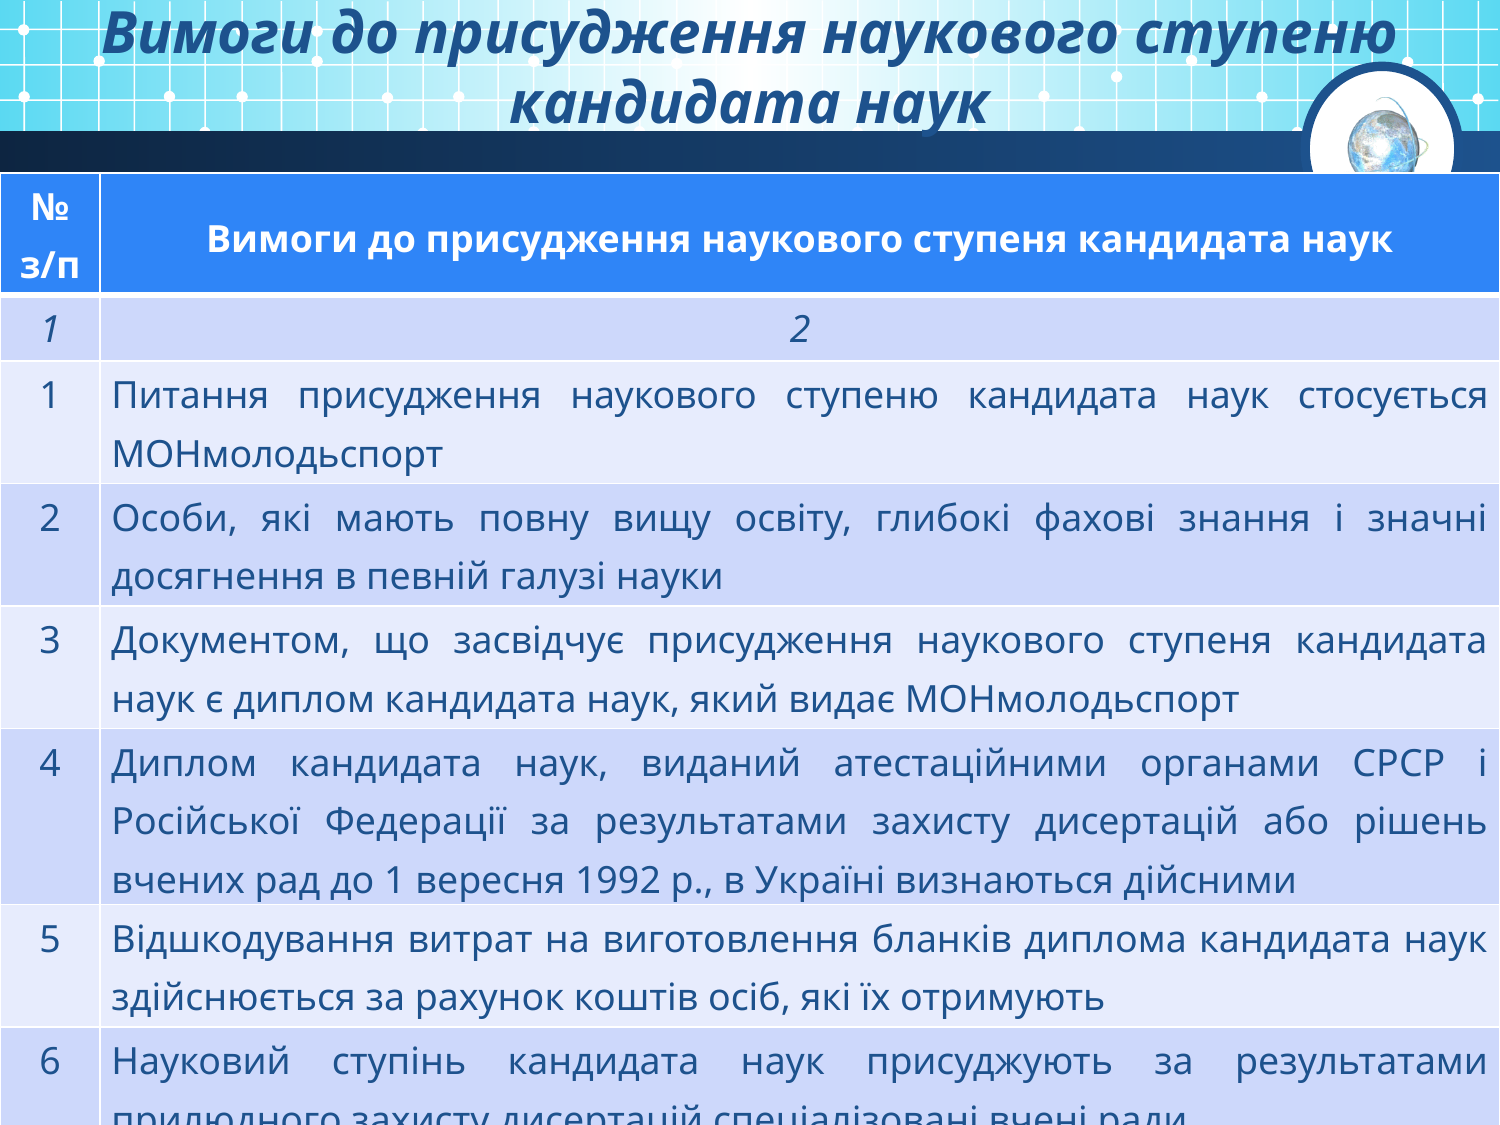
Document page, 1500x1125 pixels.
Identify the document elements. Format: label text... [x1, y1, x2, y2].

table_cell 2 [101, 298, 1499, 360]
table_cell 3 [1, 607, 99, 728]
table_header Вимоги до присудження наукового ступеня кандидата наук [101, 174, 1499, 292]
table_cell Питання присудження наукового ступеню кандидата наук стосується МОНмолодьспорт [101, 362, 1499, 483]
picture [1310, 130, 1454, 172]
table_header № з/п [1, 174, 99, 292]
title Вимоги до присудження наукового ступеню кандидата наук [0, 0, 1500, 130]
table_cell 1 [1, 362, 99, 483]
table_cell Диплом кандидата наук, виданий атестаційними органами СРСР і Російської Федерації за результатами захисту дисертацій або рішень вчених рад до 1 вересня 1992 р., в Україні визнаються дійсними [101, 729, 1499, 904]
table_cell 4 [1, 729, 99, 904]
table_cell 5 [1, 905, 99, 1026]
table_cell Науковий ступінь кандидата наук присуджують за результатами прилюдного захисту дисертацій спеціалізовані вчені ради [101, 1028, 1499, 1125]
table_cell Документом, що засвідчує присудження наукового ступеня кандидата наук є диплом кандидата наук, який видає МОНмолодьспорт [101, 607, 1499, 728]
table_cell 6 [1, 1028, 99, 1125]
table_cell 1 [1, 298, 99, 360]
table_cell Особи, які мають повну вищу освіту, глибокі фахові знання і значні досягнення в певній галузі науки [101, 484, 1499, 605]
table_cell Відшкодування витрат на виготовлення бланків диплома кандидата наук здійснюється за рахунок коштів осіб, які їх отримують [101, 905, 1499, 1026]
table_cell 2 [1, 484, 99, 605]
